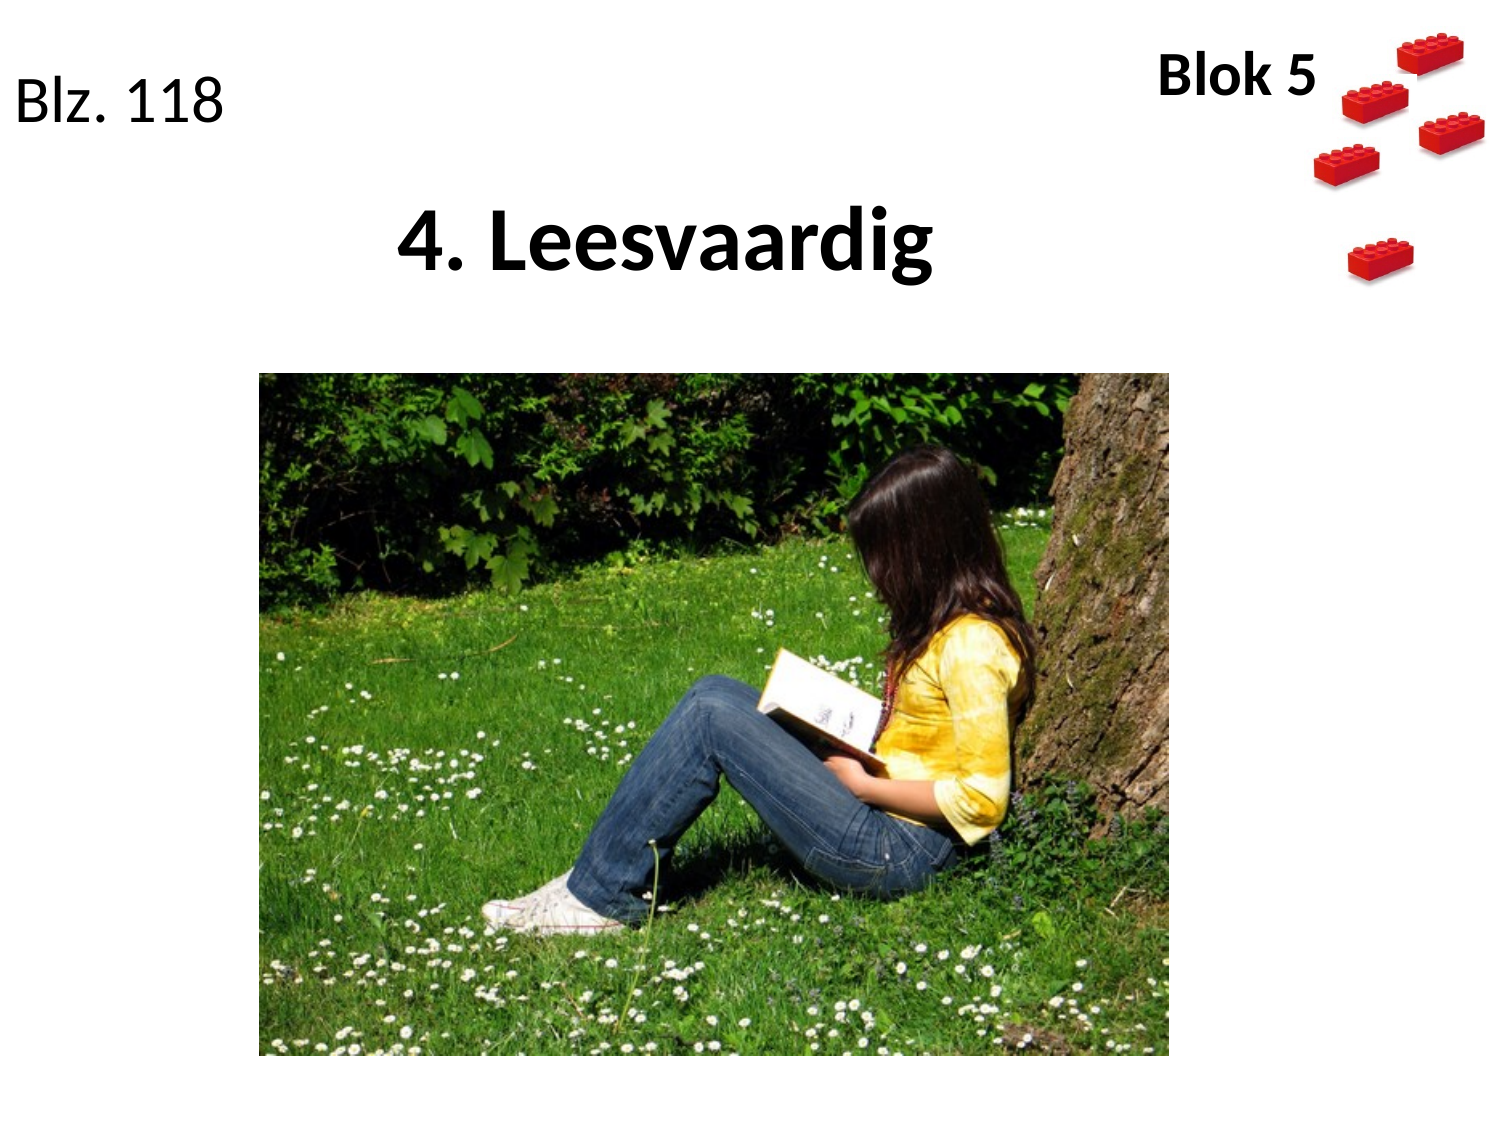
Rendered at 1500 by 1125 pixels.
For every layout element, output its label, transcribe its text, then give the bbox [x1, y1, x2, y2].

picture [1332, 26, 1493, 164]
picture [259, 373, 1170, 1056]
picture [1303, 137, 1389, 196]
subtitle Blz. 118 [0, 48, 597, 139]
picture [1337, 231, 1422, 290]
title 4. Leesvaardig [28, 112, 1304, 354]
text_box Blok 5 [1061, 24, 1416, 116]
